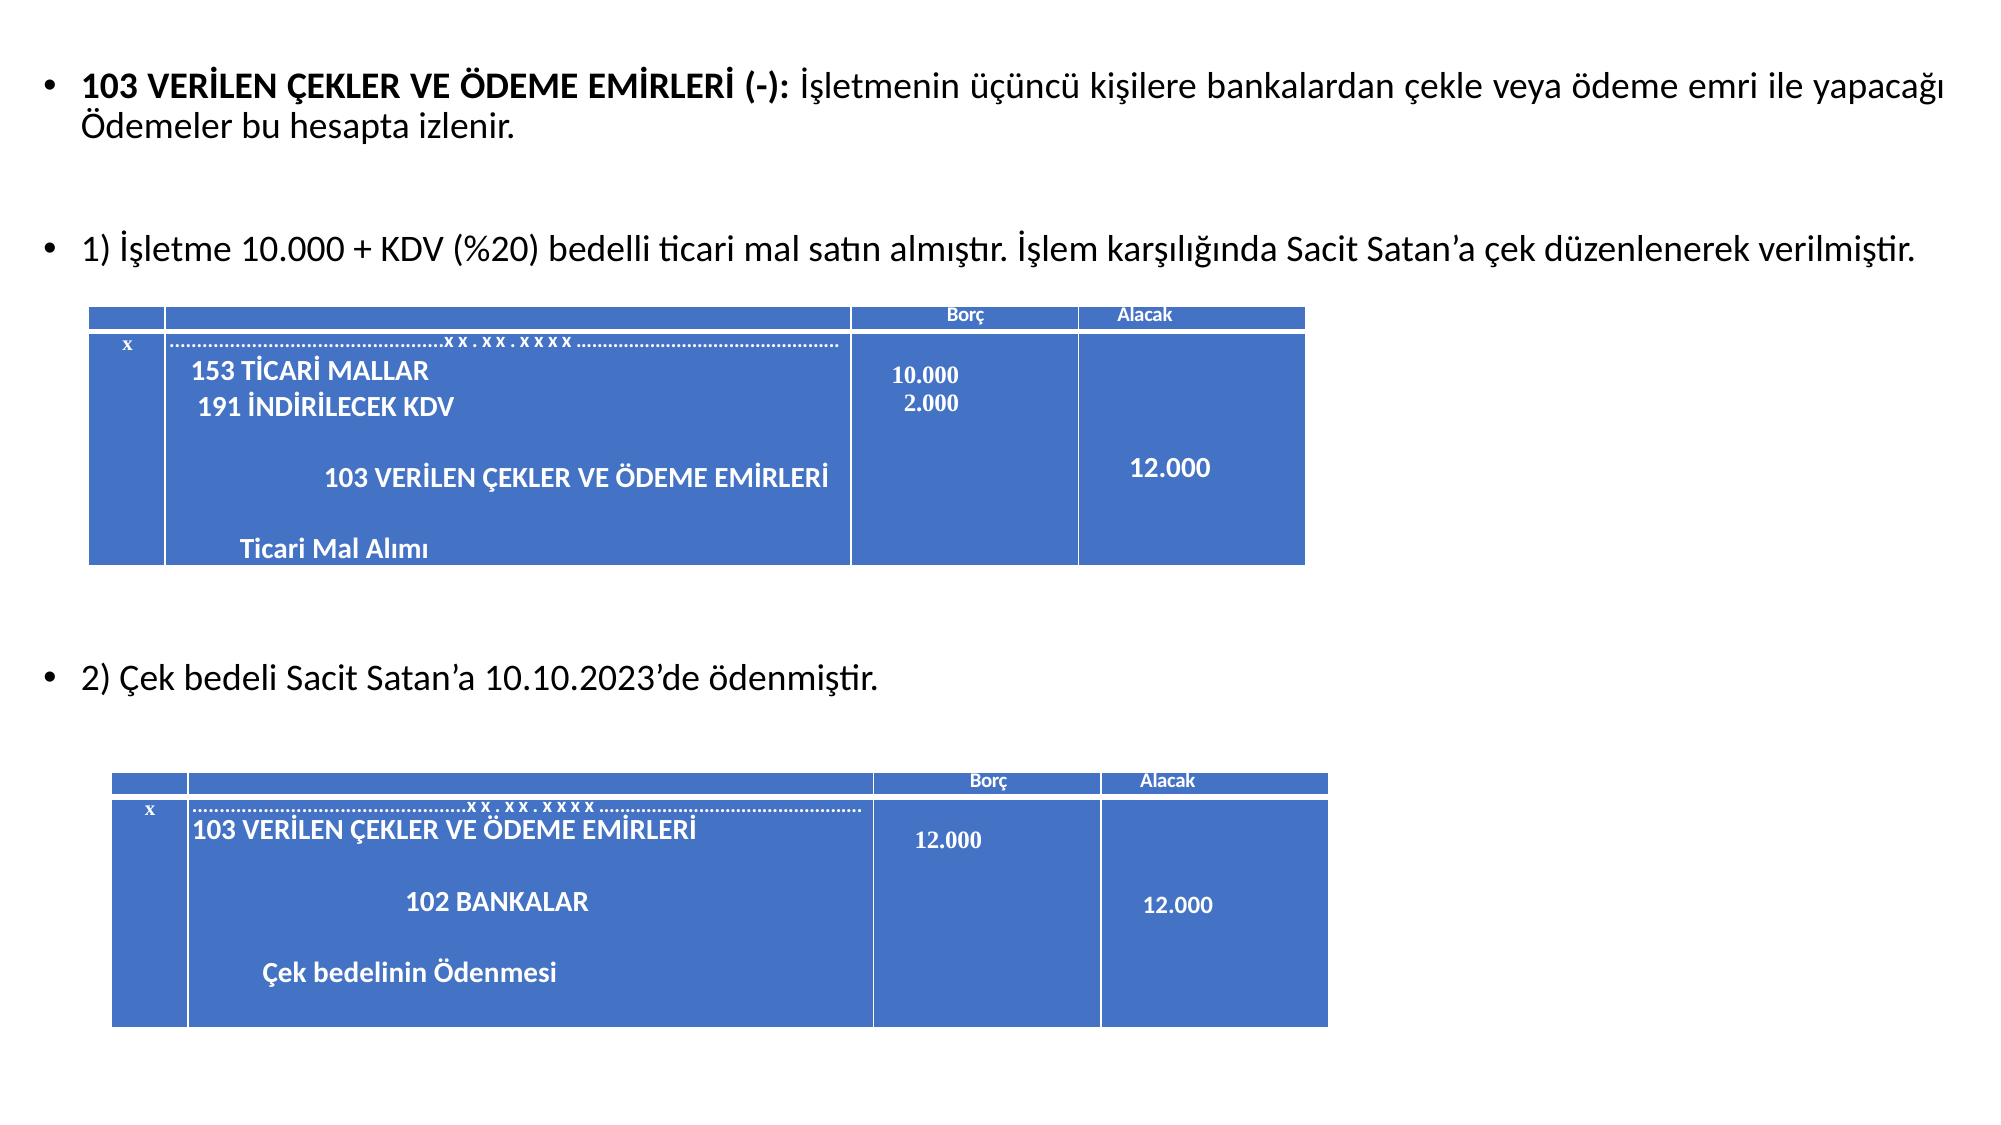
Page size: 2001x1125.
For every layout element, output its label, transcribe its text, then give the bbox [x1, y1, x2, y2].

table_cell x [112, 800, 187, 1027]
table_header [189, 773, 873, 794]
list 103 VERİLEN ÇEKLER VE ÖDEME EMİRLERİ (-): İşletmenin üçüncü kişilere bankalardan çekle veya ödeme emri ile yapacağı Ödemeler bu hesapta izlenir. 1) İşletme 10.000 + KDV (%20) bedelli ticari mal satın almıştır. İşlem karşılığında Sacit Satan’a çek düzenlenerek verilmiştir. 2) Çek bedeli Sacit Satan’a 10.10.2023’de ödenmiştir. [28, 58, 1961, 1098]
table_cell 10.000 2.000 [852, 334, 1078, 565]
table_cell 12.000 [874, 800, 1100, 1027]
table_cell x [89, 334, 164, 565]
table_cell 12.000 [1079, 334, 1305, 565]
table_header Alacak [1102, 773, 1328, 794]
table_header Alacak [1079, 307, 1305, 329]
table_cell 12.000 [1102, 800, 1328, 1027]
table_header [89, 307, 164, 329]
table_header [112, 773, 187, 794]
table_header Borç [852, 307, 1078, 329]
table_cell ..................................................xx.xx.xxxx..................................................103 VERİLEN ÇEKLER VE ÖDEME EMİRLERİ 102 BANKALAR Çek bedelinin Ödenmesi [189, 800, 873, 1027]
table_cell ..................................................xx.xx.xxxx.................................................. 153 TİCARİ MALLAR 191 İNDİRİLECEK KDV 103 VERİLEN ÇEKLER VE ÖDEME EMİRLERİ Ticari Mal Alımı [166, 334, 850, 565]
table_header [166, 307, 850, 329]
table_header Borç [874, 773, 1100, 794]
